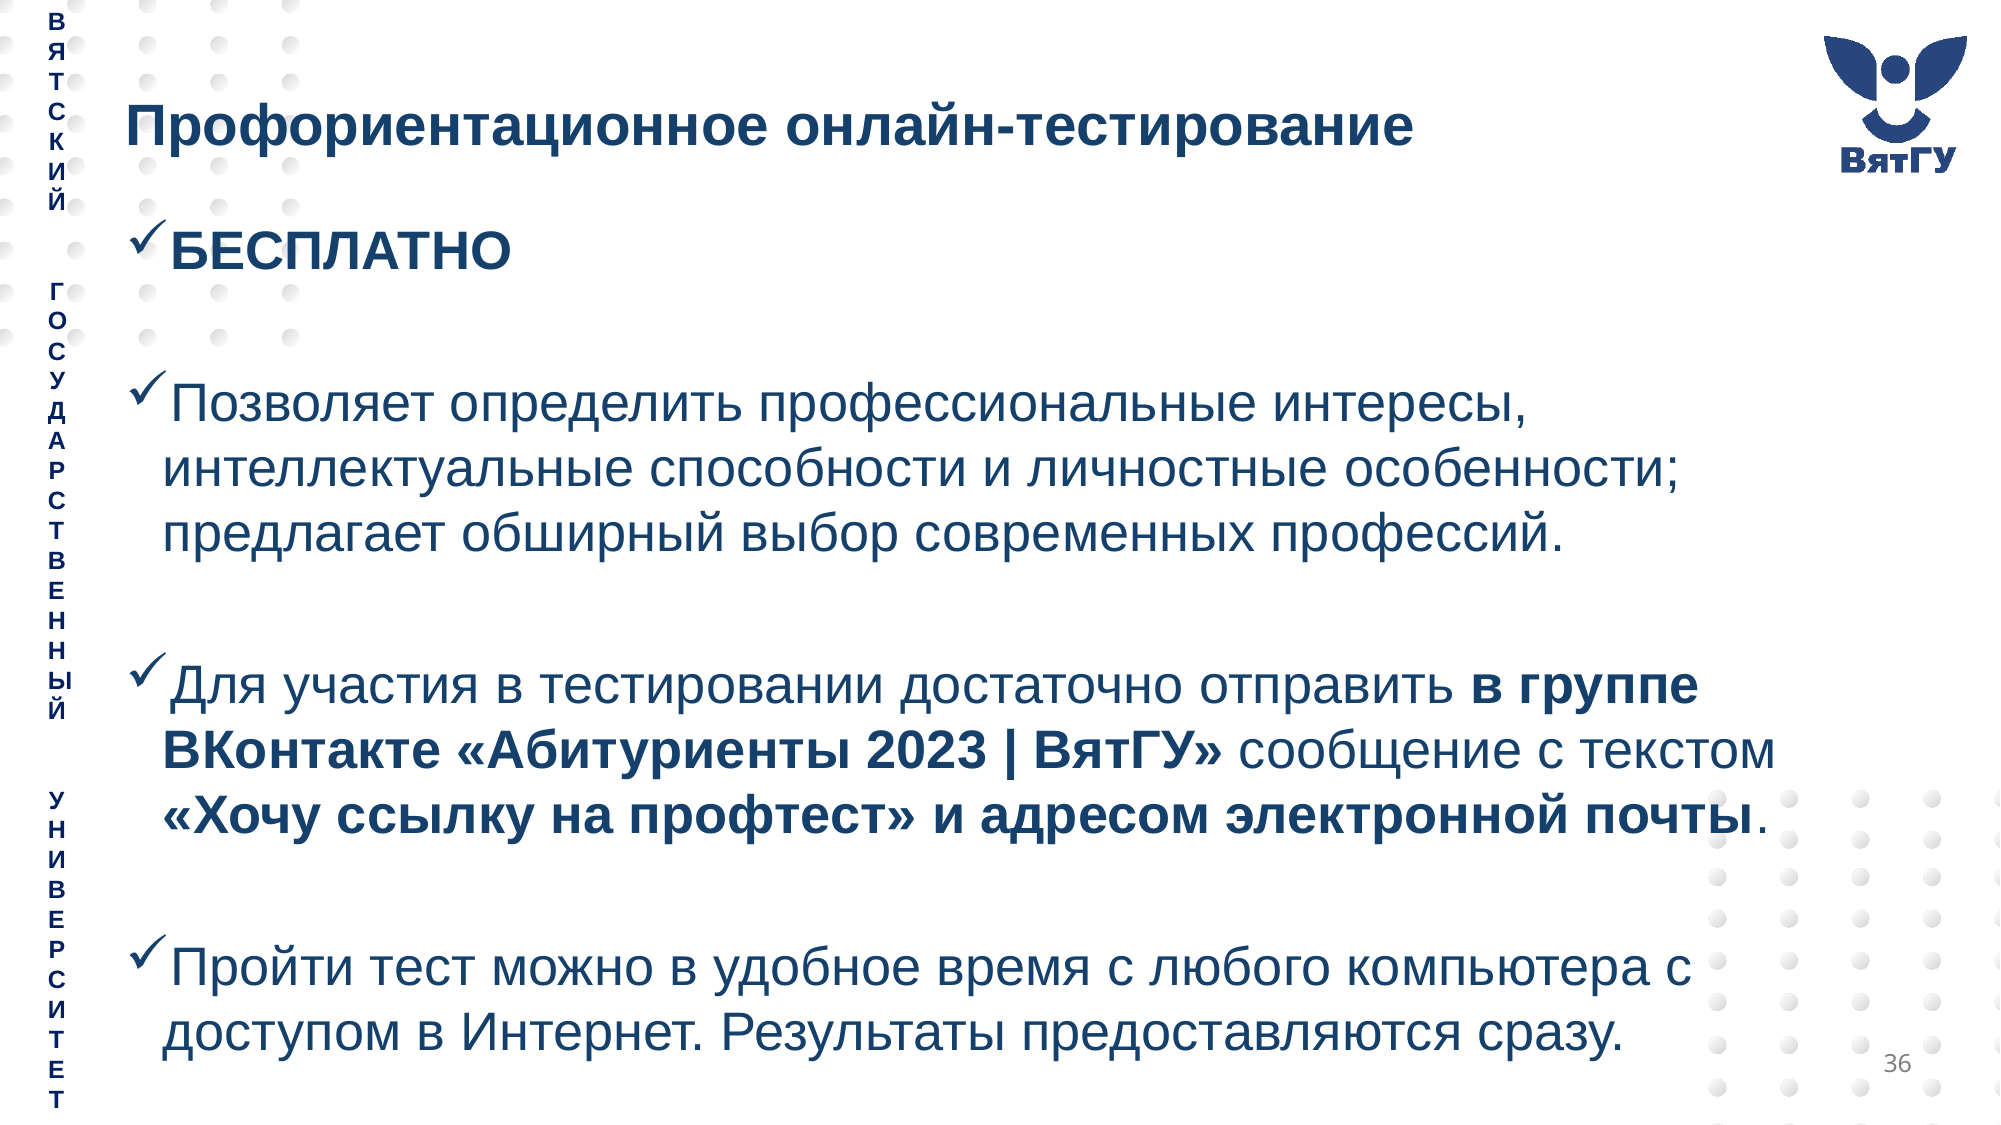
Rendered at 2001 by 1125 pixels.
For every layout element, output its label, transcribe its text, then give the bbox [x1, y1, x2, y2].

title Профориентационное онлайн-тестирование [110, 44, 1883, 208]
list БЕСПЛАТНО Позволяет определить профессиональные интересы, интеллектуальные способности и личностные особенности; предлагает обширный выбор современных профессий. Для участия в тестировании достаточно отправить в группе ВКонтакте «Абитуриенты 2023 | ВятГУ» сообщение с текстом «Хочу ссылку на профтест» и адресом электронной почты. Пройти тест можно в удобное время с любого компьютера с доступом в Интернет. Результаты предоставляются сразу. [110, 208, 1942, 1125]
picture [1824, 36, 1967, 173]
slide_number 36 [1815, 1035, 1981, 1095]
